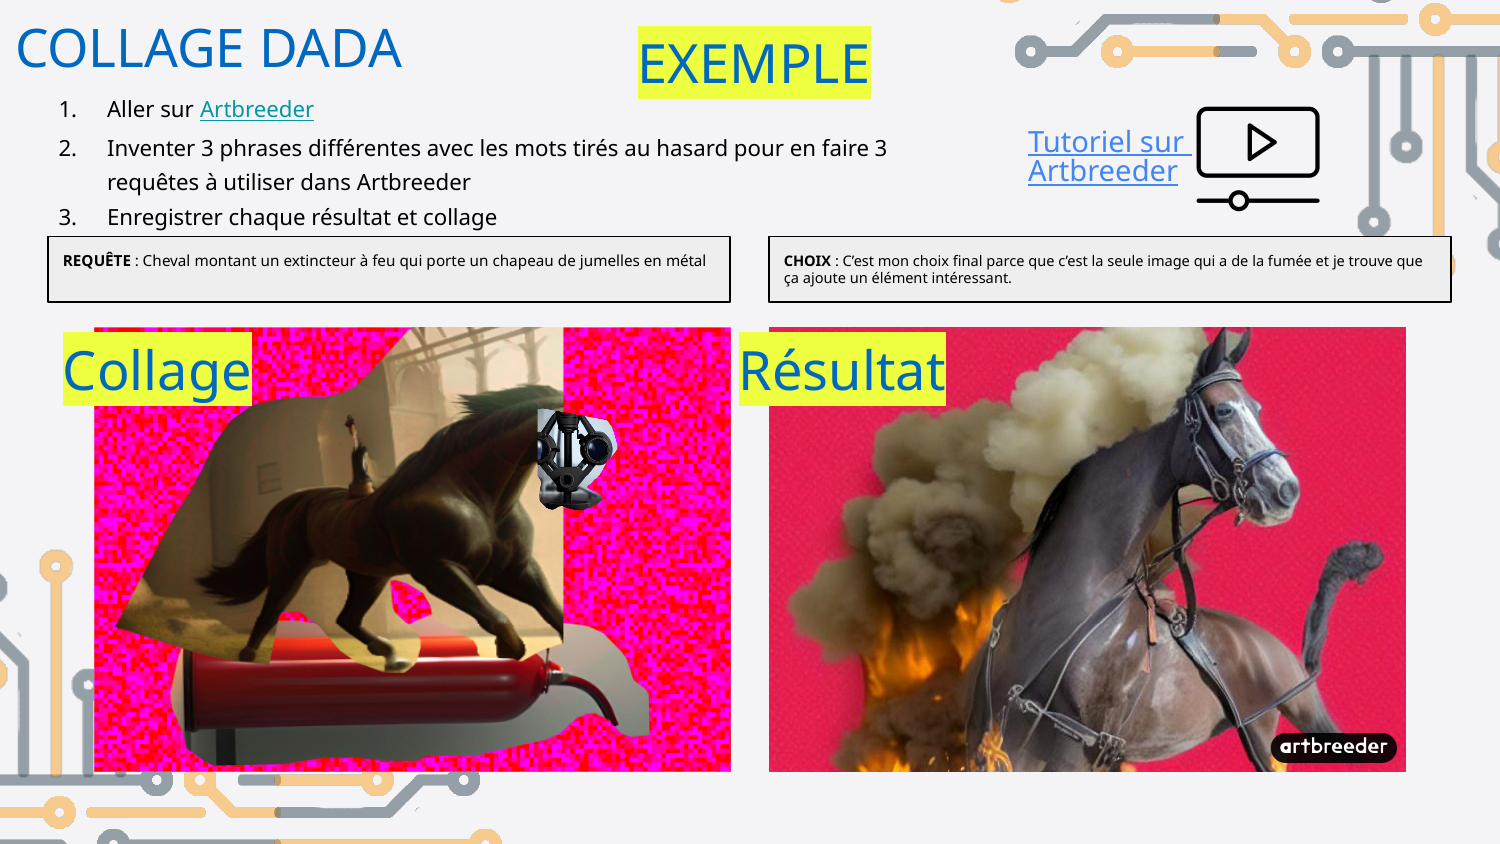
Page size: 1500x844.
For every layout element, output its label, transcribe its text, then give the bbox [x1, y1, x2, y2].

list Résultat [723, 320, 1014, 422]
picture [94, 326, 731, 773]
picture [1192, 93, 1323, 223]
title COLLAGE DADA [0, 0, 1058, 94]
list CHOIX : C’est mon choix final parce que c’est la seule image qui a de la fumée et je trouve que ça ajoute un élément intéressant. [769, 236, 1452, 303]
list Collage [47, 320, 338, 422]
text_box Tutoriel sur Artbreeder [1013, 107, 1187, 178]
list EXEMPLE [622, 14, 912, 116]
list REQUÊTE : Cheval montant un extincteur à feu qui porte un chapeau de jumelles en métal [47, 236, 731, 303]
list Aller sur Artbreeder Inventer 3 phrases différentes avec les mots tirés au hasard pour en faire 3 requêtes à utiliser dans Artbreeder Enregistrer chaque résultat et collage [17, 71, 962, 223]
picture [769, 326, 1406, 773]
